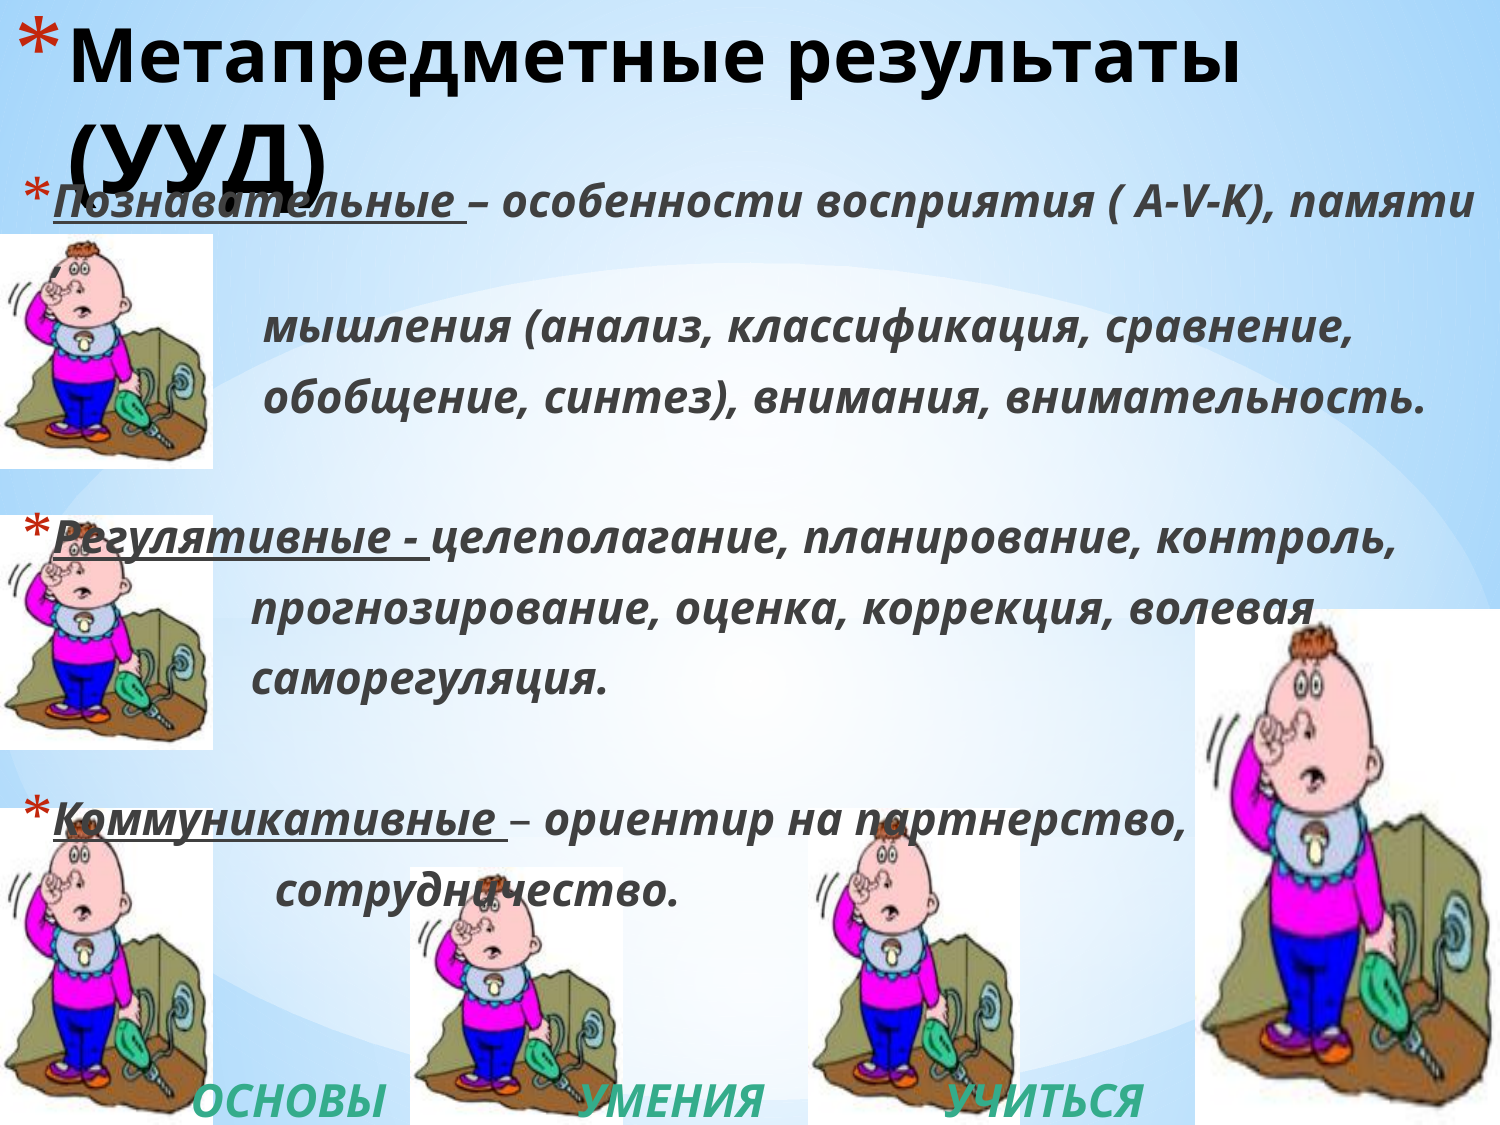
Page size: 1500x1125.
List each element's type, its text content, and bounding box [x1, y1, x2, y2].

picture [0, 515, 213, 751]
picture [409, 866, 623, 1125]
picture [0, 808, 213, 1125]
picture [1195, 609, 1500, 1125]
picture [808, 808, 1020, 1125]
list Познавательные – особенности восприятия ( A-V-K), памяти , мышления (анализ, классификация, сравнение, обобщение, синтез), внимания, внимательность. Регулятивные - целеполагание, планирование, контроль, прогнозирование, оценка, коррекция, волевая саморегуляция. Коммуникативные – ориентир на партнерство, сотрудничество. ОСНОВЫ УМЕНИЯ УЧИТЬСЯ [0, 93, 1500, 821]
title Метапредметные результаты (УУД) [0, 0, 1500, 93]
picture [0, 234, 213, 469]
